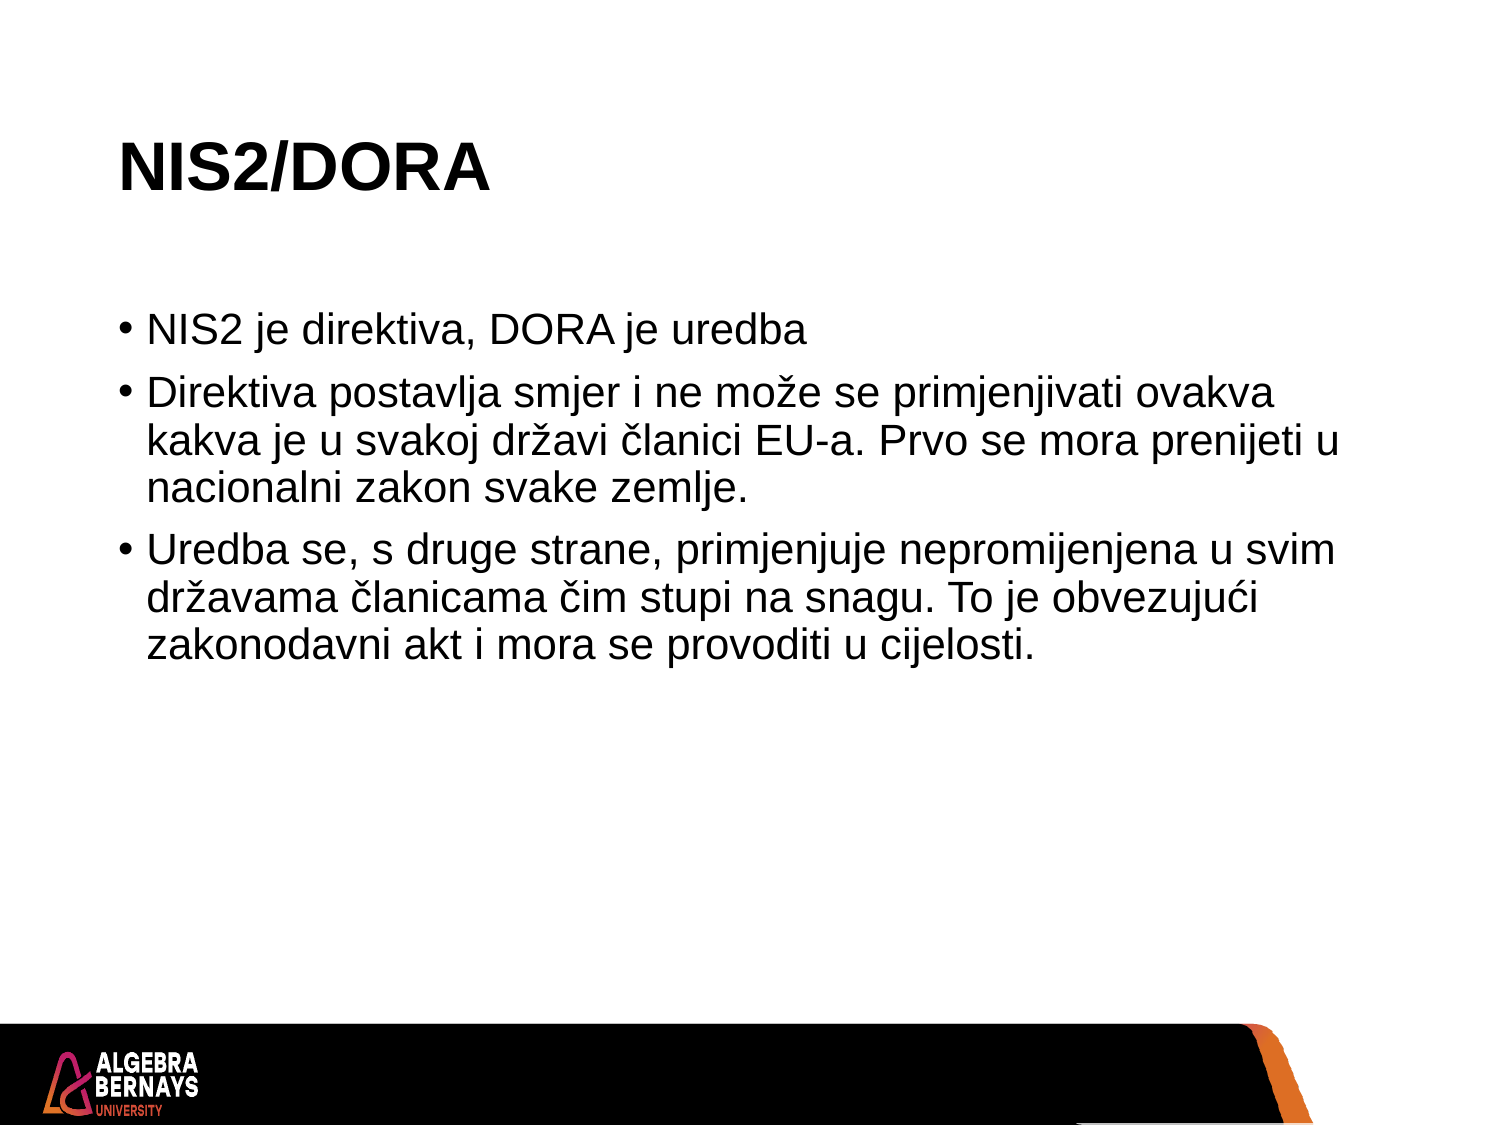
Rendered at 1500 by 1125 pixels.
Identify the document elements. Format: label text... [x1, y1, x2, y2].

list NIS2 je direktiva, DORA je uredba Direktiva postavlja smjer i ne može se primjenjivati ovakva kakva je u svakoj državi članici EU-a. Prvo se mora prenijeti u nacionalni zakon svake zemlje. Uredba se, s druge strane, primjenjuje nepromijenjena u svim državama članicama čim stupi na snagu. To je obvezujući zakonodavni akt i mora se provoditi u cijelosti. [103, 299, 1397, 1014]
title NIS2/DORA [103, 59, 1397, 278]
picture [0, 1023, 1468, 1125]
